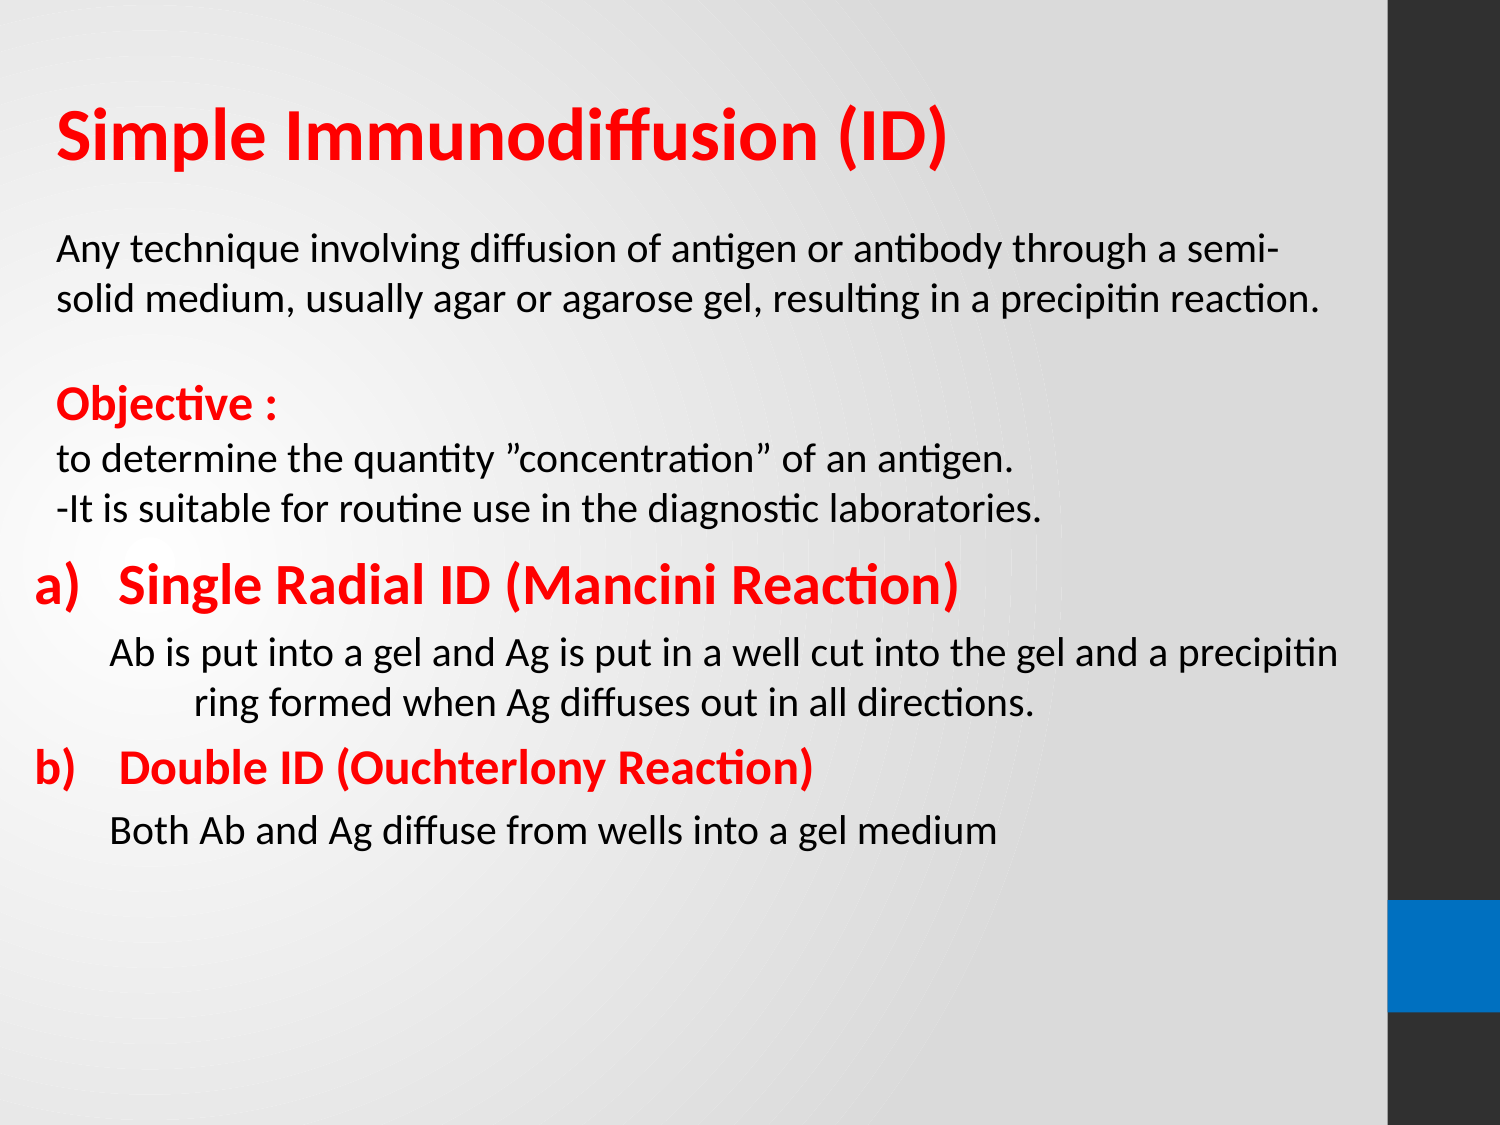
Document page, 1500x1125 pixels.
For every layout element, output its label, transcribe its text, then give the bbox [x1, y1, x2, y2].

text_box Single Radial ID (Mancini Reaction) Ab is put into a gel and Ag is put in a well cut into the gel and a precipitin ring formed when Ag diffuses out in all directions. Double ID (Ouchterlony Reaction) Both Ab and Ag diffuse from wells into a gel medium [19, 538, 1370, 1125]
text_box Simple Immunodiffusion (ID) Any technique involving diffusion of antigen or antibody through a semi-solid medium, usually agar or agarose gel, resulting in a precipitin reaction. Objective : to determine the quantity ”concentration” of an antigen. -It is suitable for routine use in the diagnostic laboratories. [41, 78, 1353, 538]
